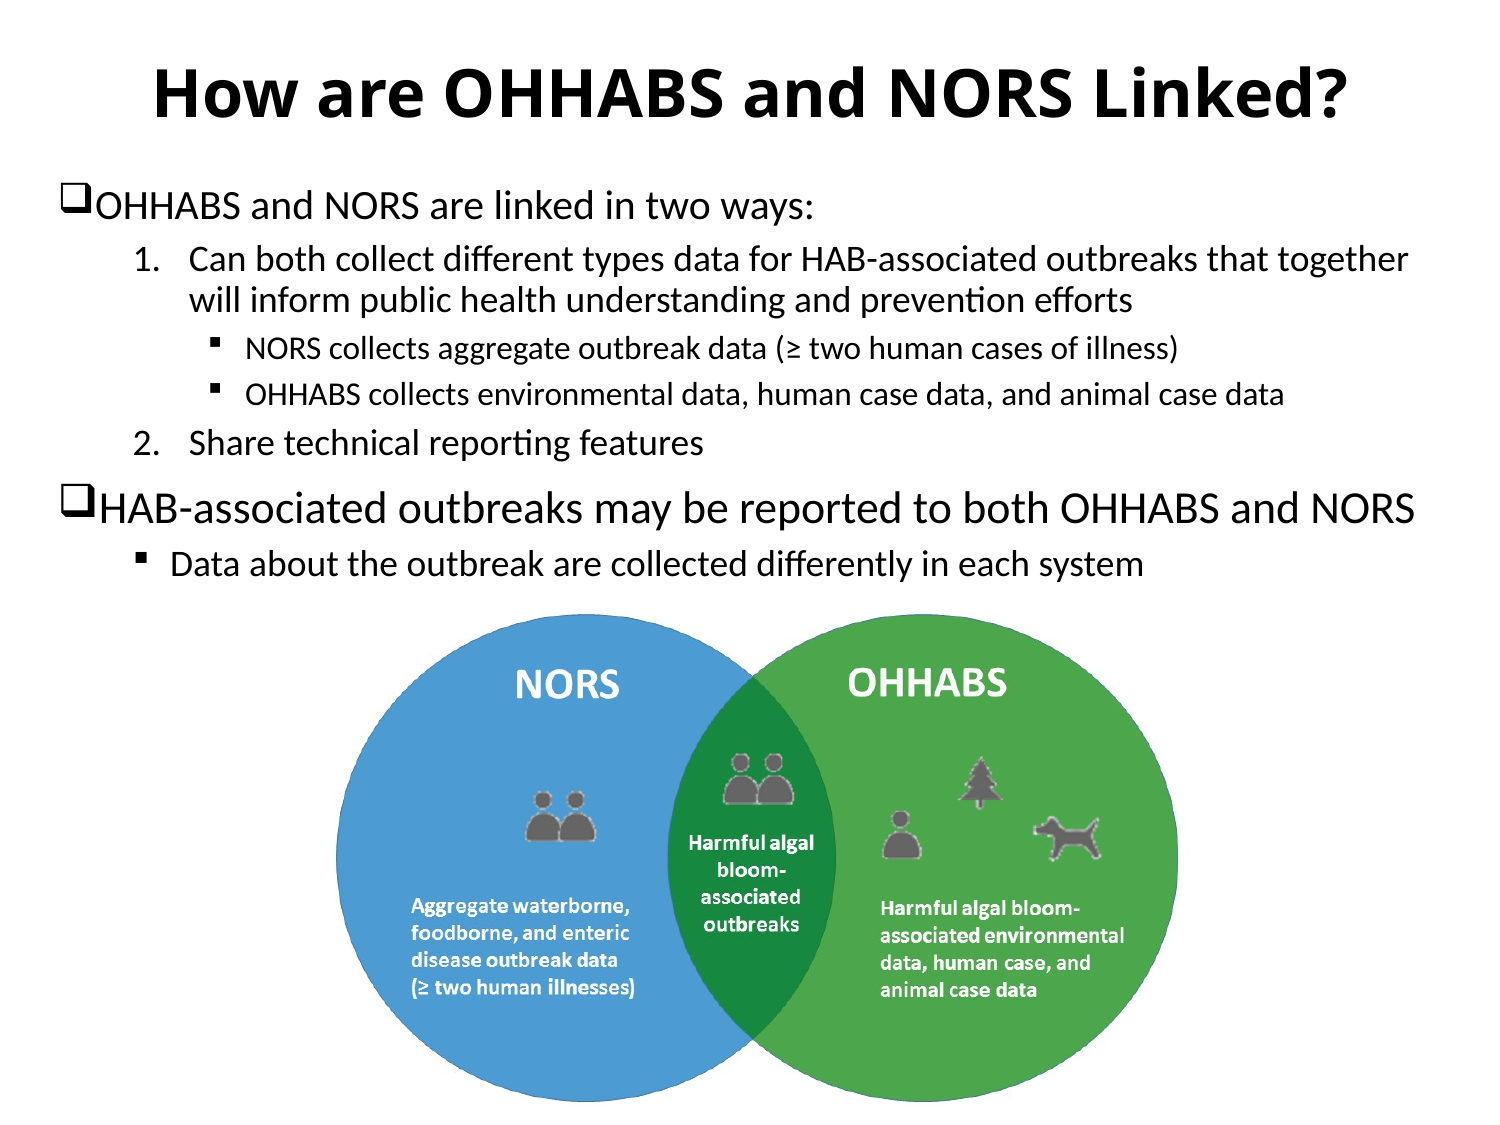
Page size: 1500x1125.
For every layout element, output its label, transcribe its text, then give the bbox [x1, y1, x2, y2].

picture [326, 598, 1190, 1108]
title How are OHHABS and NORS Linked? [103, 38, 1397, 155]
list OHHABS and NORS are linked in two ways: Can both collect different types data for HAB-associated outbreaks that together will inform public health understanding and prevention efforts NORS collects aggregate outbreak data (≥ two human cases of illness) OHHABS collects environmental data, human case data, and animal case data Share technical reporting features HAB-associated outbreaks may be reported to both OHHABS and NORS Data about the outbreak are collected differently in each system [42, 176, 1458, 713]
